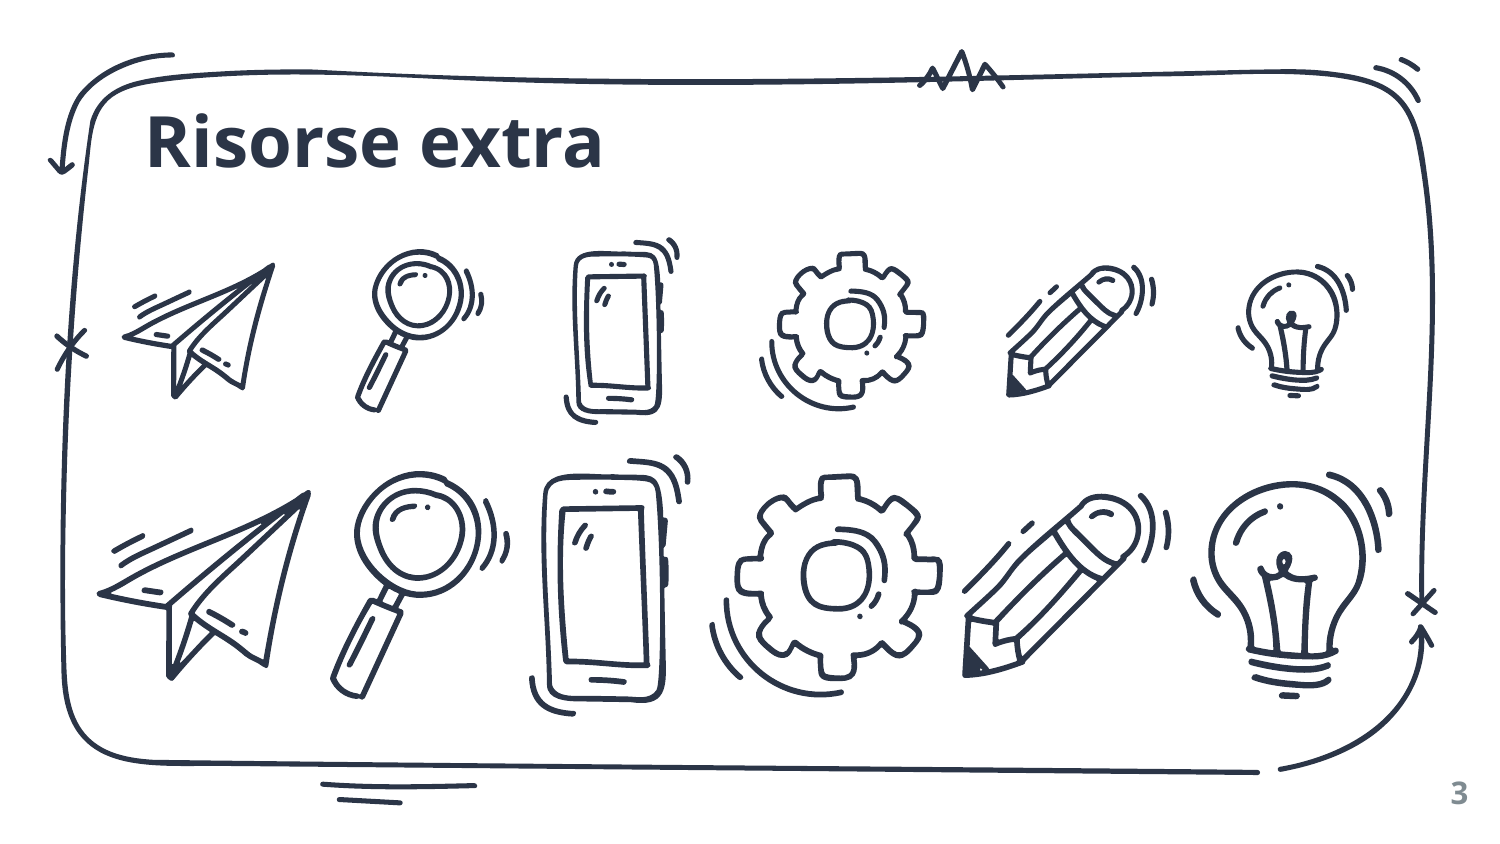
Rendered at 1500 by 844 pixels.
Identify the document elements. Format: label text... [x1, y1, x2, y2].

text_box [1162, 509, 1172, 551]
text_box [759, 356, 785, 399]
text_box [633, 239, 674, 274]
text_box [626, 458, 682, 505]
text_box [1251, 674, 1332, 689]
text_box [541, 473, 669, 703]
text_box [330, 471, 482, 700]
text_box [776, 250, 927, 400]
text_box [1326, 471, 1382, 554]
text_box [1344, 272, 1356, 292]
text_box [572, 250, 665, 416]
text_box [1149, 276, 1157, 307]
text_box [1137, 492, 1156, 564]
text_box [563, 394, 599, 426]
text_box [1376, 487, 1393, 518]
text_box [1235, 325, 1255, 351]
text_box [1131, 264, 1145, 316]
text_box [723, 597, 844, 698]
text_box [1271, 382, 1320, 399]
text_box [479, 498, 497, 572]
text_box [96, 490, 311, 681]
text_box [734, 473, 943, 682]
text_box [499, 531, 511, 564]
text_box [962, 493, 1142, 678]
text_box [769, 338, 856, 412]
text_box [1190, 576, 1221, 618]
text_box [1006, 265, 1135, 398]
text_box [1246, 269, 1340, 383]
slide_number 3 [1378, 769, 1469, 820]
text_box [354, 249, 464, 413]
text_box [1278, 692, 1300, 700]
text_box [666, 237, 680, 260]
text_box [961, 540, 1012, 594]
text_box [529, 675, 577, 717]
text_box [1005, 298, 1043, 338]
title Risorse extra [144, 112, 1200, 178]
text_box [709, 621, 744, 681]
text_box [1208, 481, 1366, 660]
text_box [1315, 263, 1349, 313]
text_box [121, 262, 276, 400]
text_box [1248, 658, 1331, 673]
text_box [475, 291, 485, 317]
text_box [673, 454, 691, 485]
text_box [461, 268, 475, 322]
